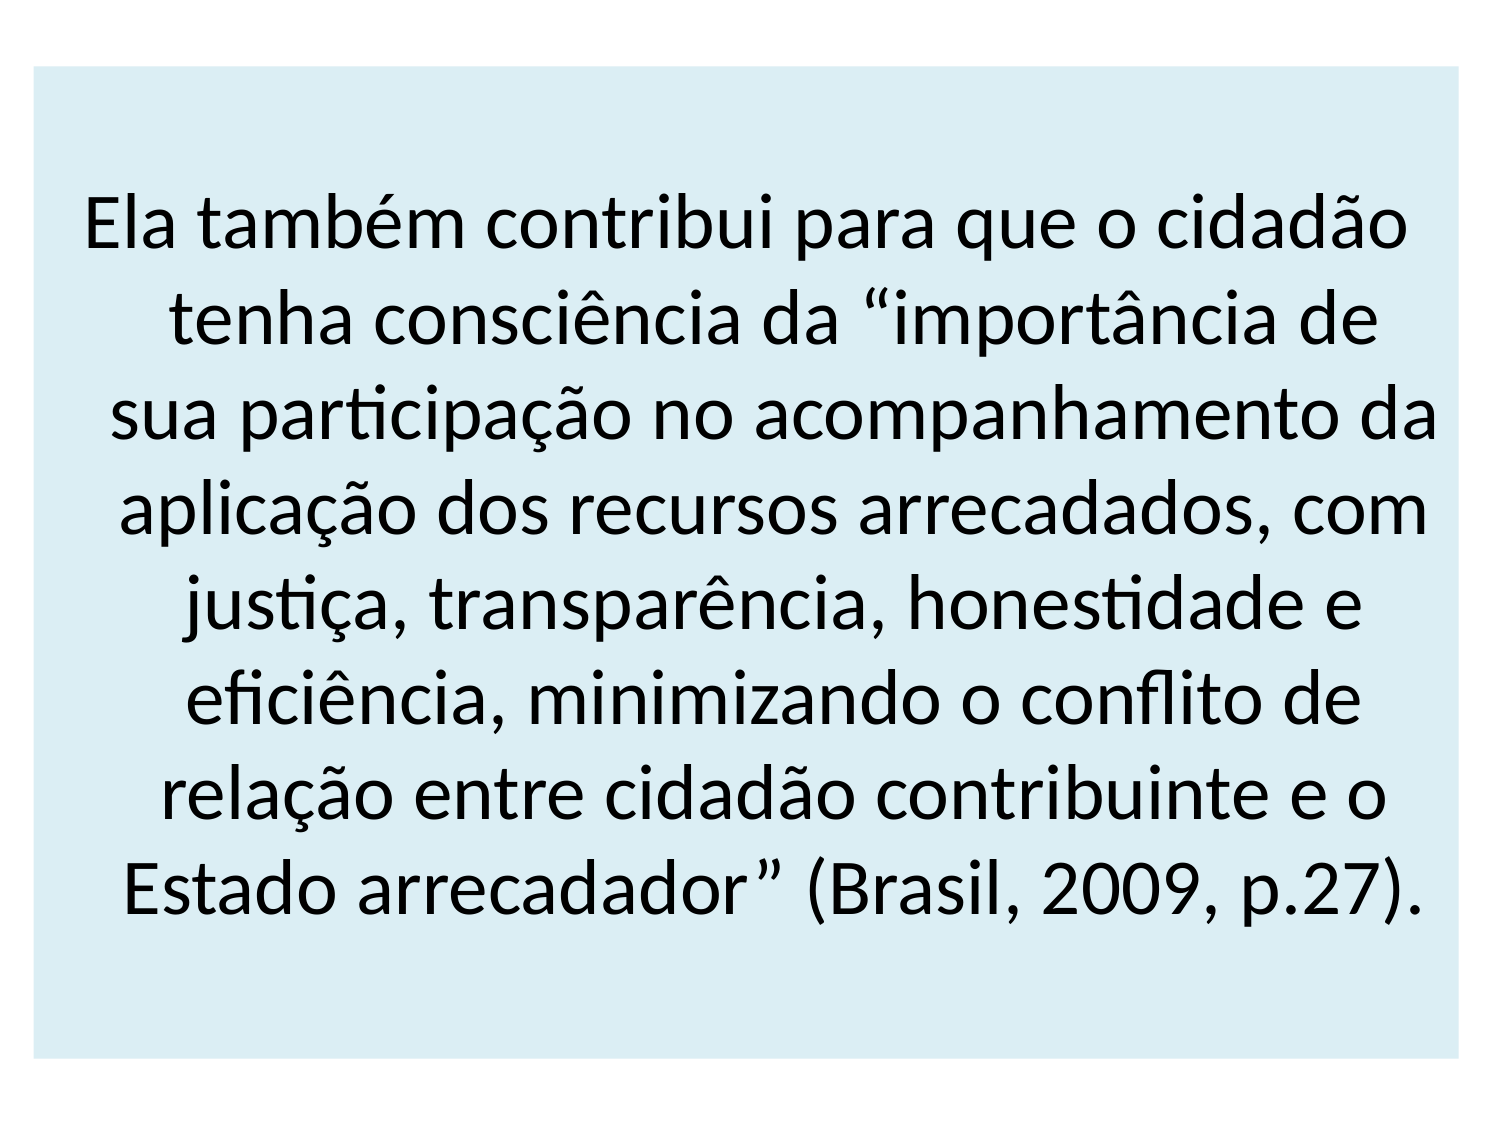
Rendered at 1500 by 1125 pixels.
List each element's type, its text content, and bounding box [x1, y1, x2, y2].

list Ela também contribui para que o cidadão tenha consciência da “importância de sua participação no acompanhamento da aplicação dos recursos arrecadados, com justiça, transparência, honestidade e eficiência, minimizando o conflito de relação entre cidadão contribuinte e o Estado arrecadador” (Brasil, 2009, p.27). [33, 66, 1459, 1059]
